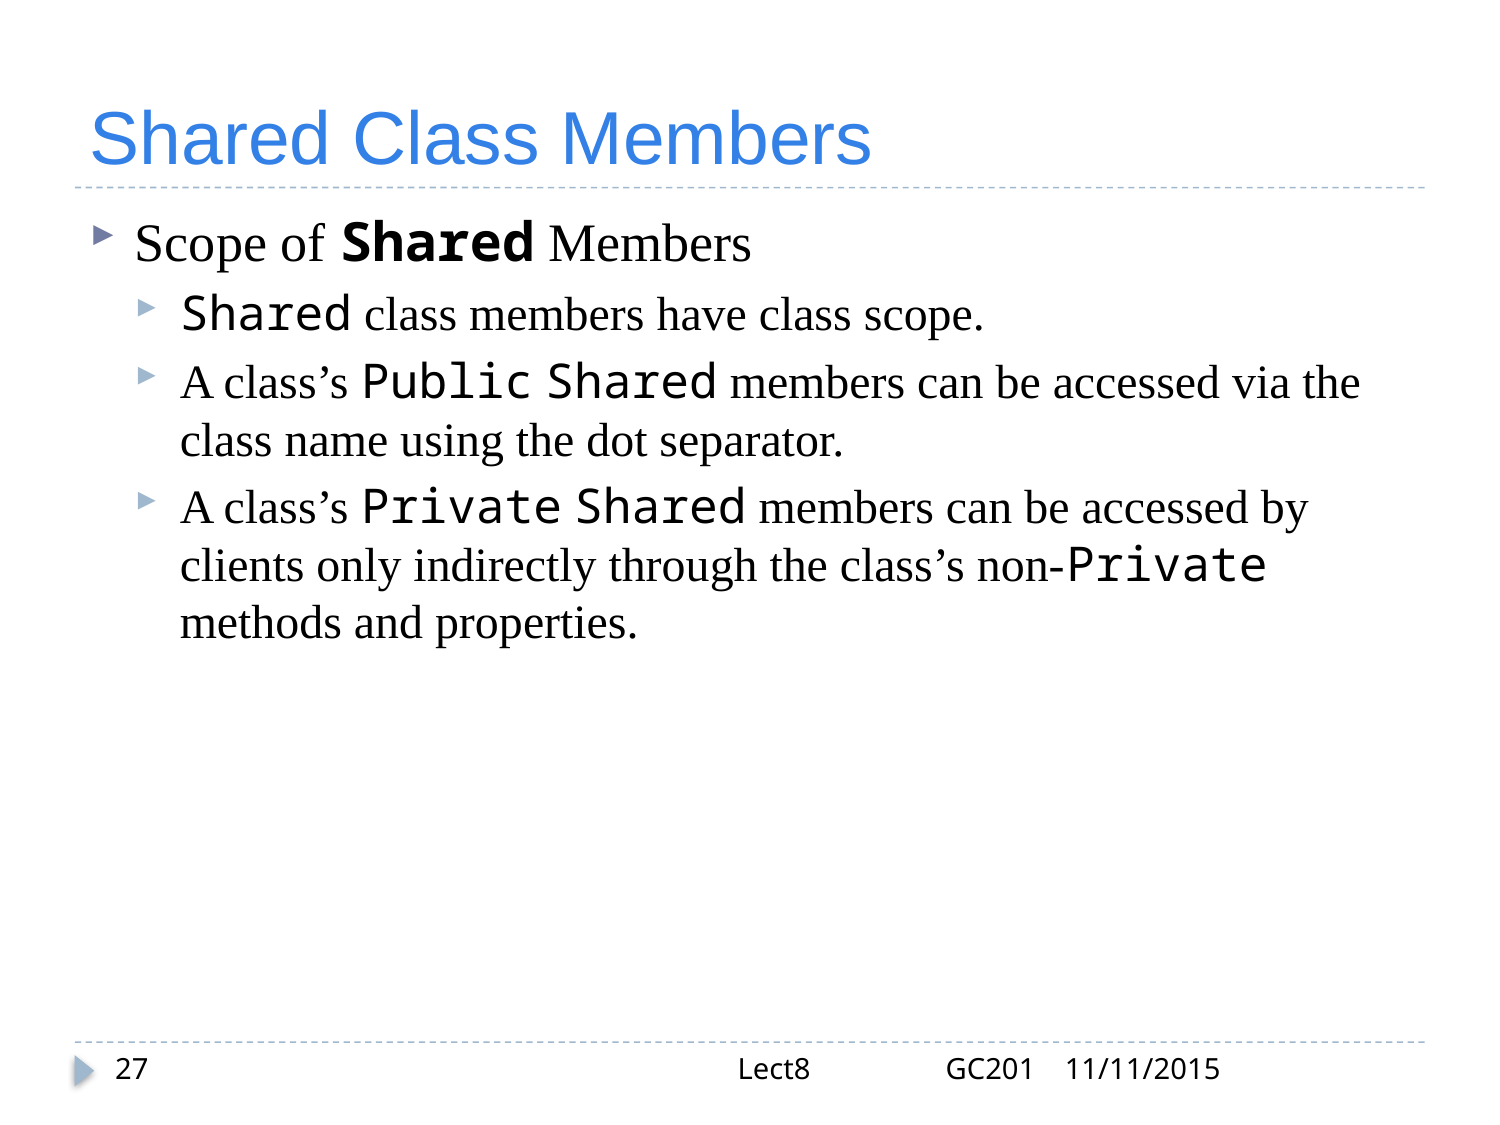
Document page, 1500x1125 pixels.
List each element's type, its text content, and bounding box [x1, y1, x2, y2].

slide_number 27 [100, 1042, 426, 1103]
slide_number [1051, 1042, 1426, 1103]
title Shared Class Members [75, 24, 1425, 188]
footer Lect8 GC201 [475, 1042, 1051, 1103]
list Scope of Shared Members Shared class members have class scope. A class’s Public Shared members can be accessed via the class name using the dot separator. A class’s Private Shared members can be accessed by clients only indirectly through the class’s non-Private methods and properties. [75, 200, 1425, 1006]
